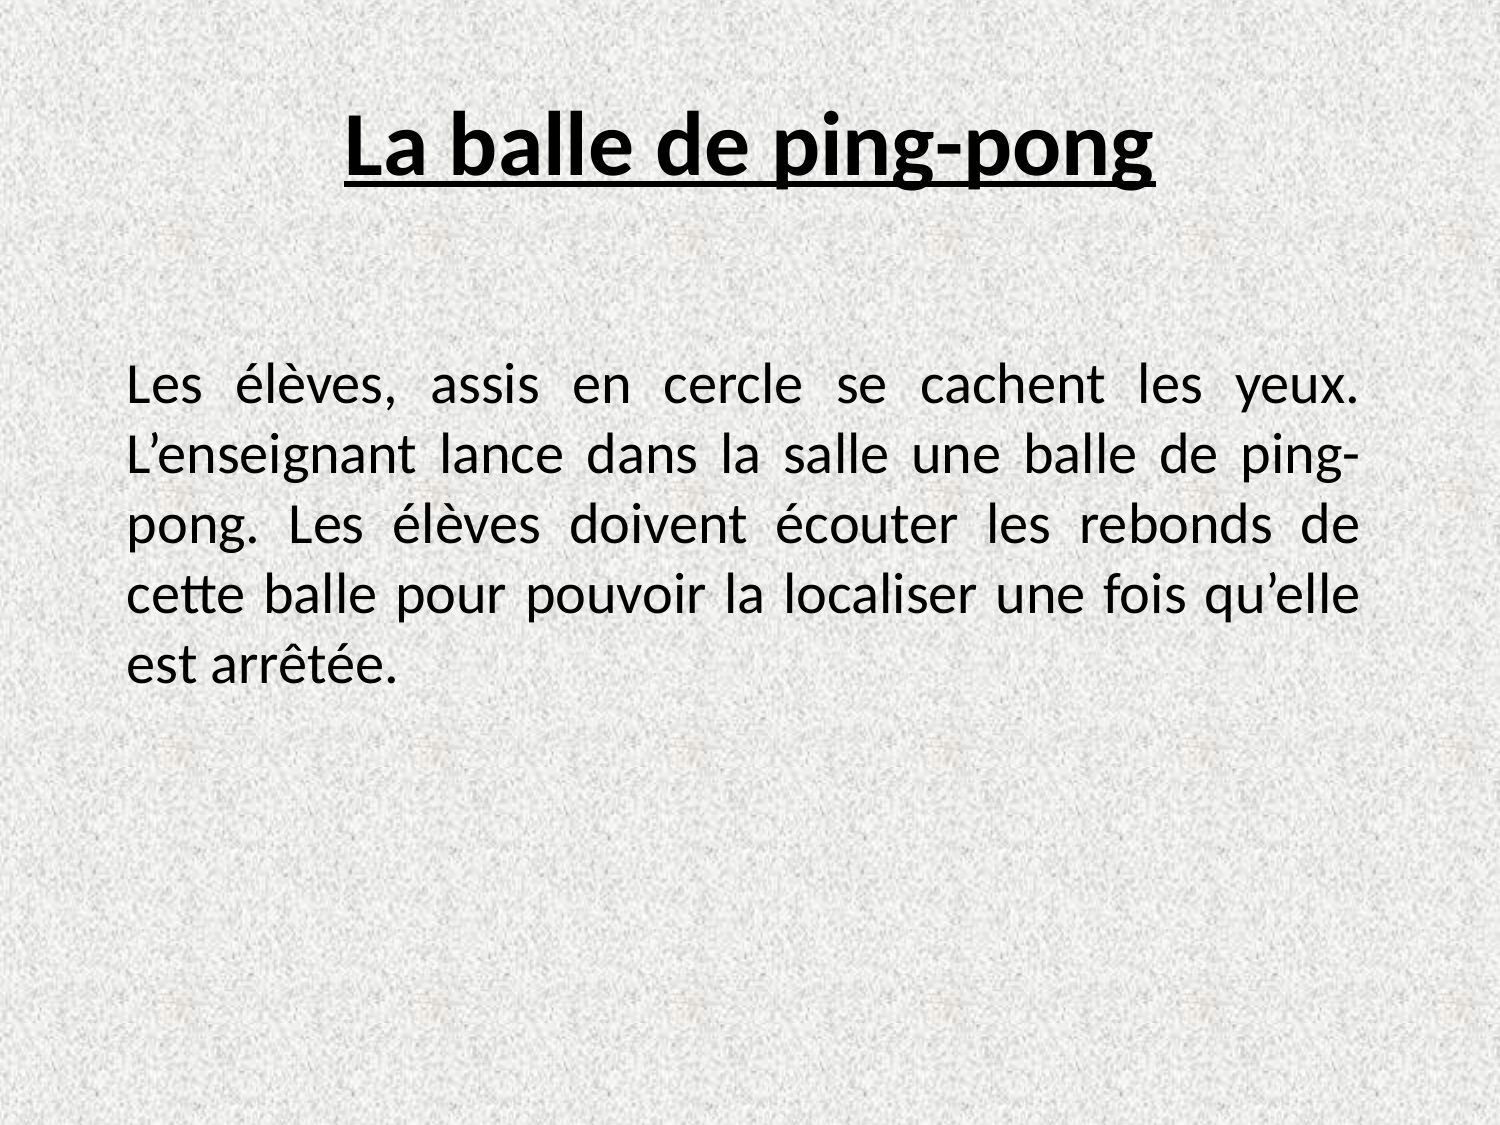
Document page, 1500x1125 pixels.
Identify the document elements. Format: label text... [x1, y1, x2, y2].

picture [0, 0, 1500, 1125]
text_box Les élèves, assis en cercle se cachent les yeux. L’enseignant lance dans la salle une balle de ping-pong. Les élèves doivent écouter les rebonds de cette balle pour pouvoir la localiser une fois qu’elle est arrêtée. [112, 338, 1376, 703]
title La balle de ping-pong [75, 45, 1425, 233]
